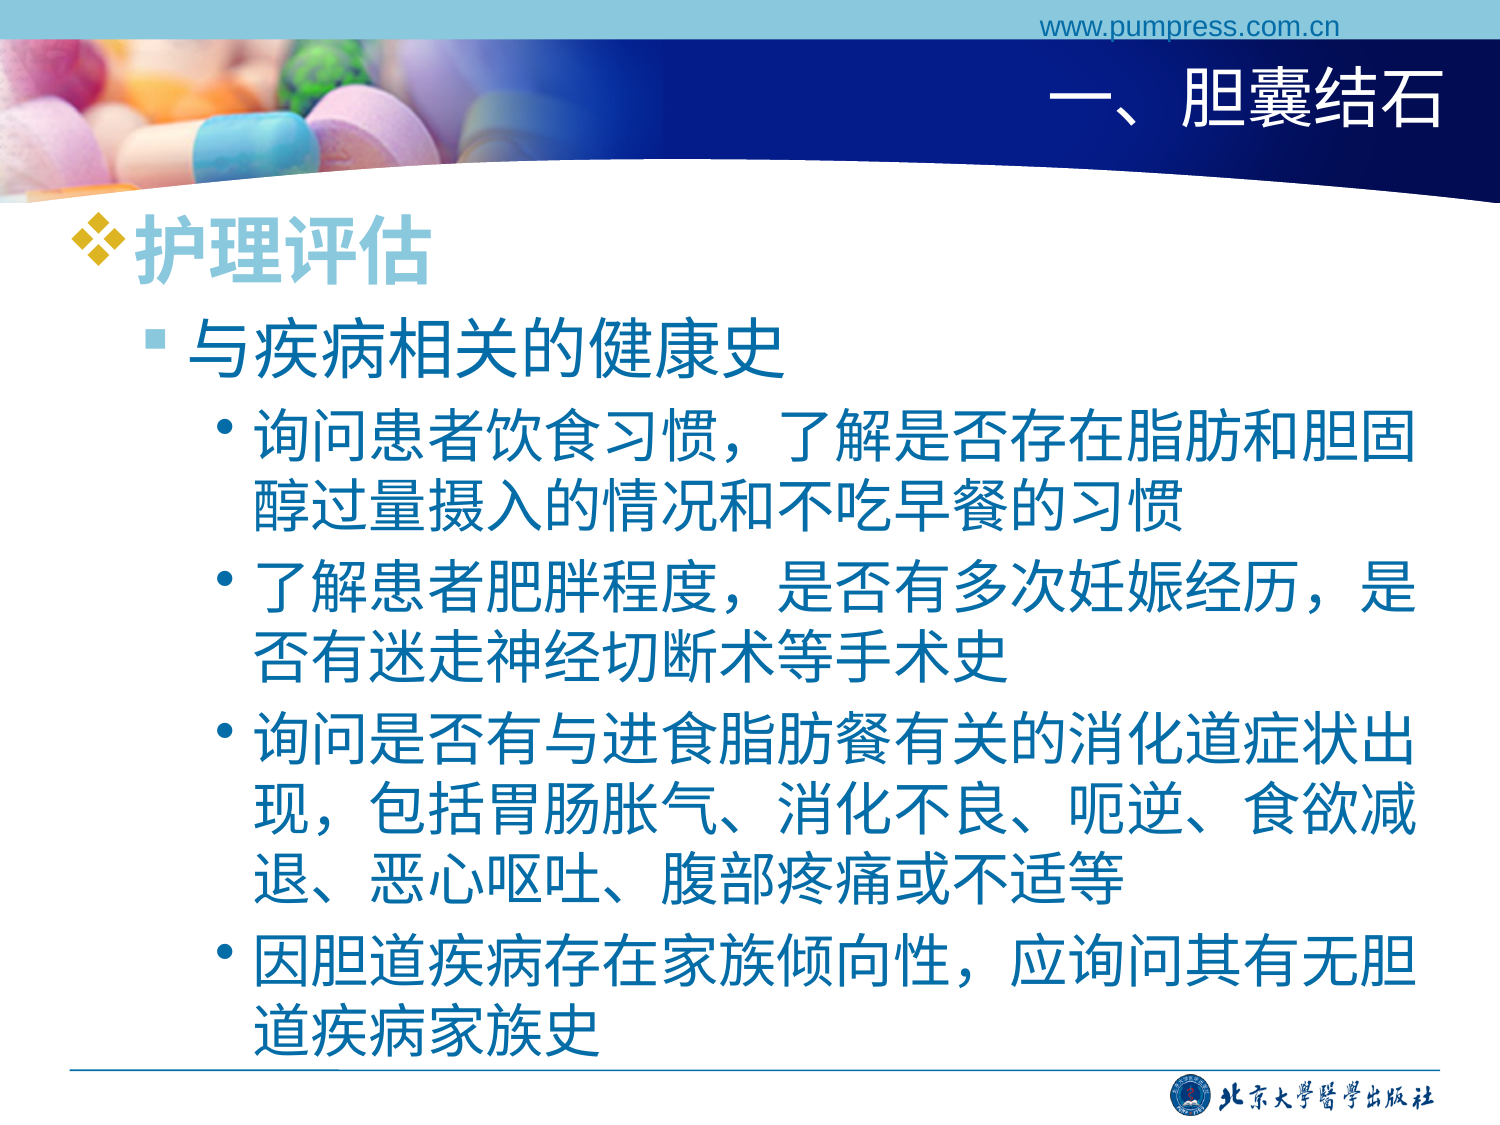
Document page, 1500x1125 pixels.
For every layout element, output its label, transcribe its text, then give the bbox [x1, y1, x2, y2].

list 护理评估 与疾病相关的健康史 询问患者饮食习惯，了解是否存在脂肪和胆固醇过量摄入的情况和不吃早餐的习惯 了解患者肥胖程度，是否有多次妊娠经历，是否有迷走神经切断术等手术史 询问是否有与进食脂肪餐有关的消化道症状出现，包括胃肠胀气、消化不良、呃逆、食欲减退、恶心呕吐、腹部疼痛或不适等 因胆道疾病存在家族倾向性，应询问其有无胆道疾病家族史 [49, 196, 1463, 997]
picture [0, 40, 1500, 203]
title 一、胆囊结石 [137, 49, 1463, 143]
slide_number www.pumpress.com.cn [1025, 0, 1463, 38]
picture [1170, 1074, 1436, 1118]
